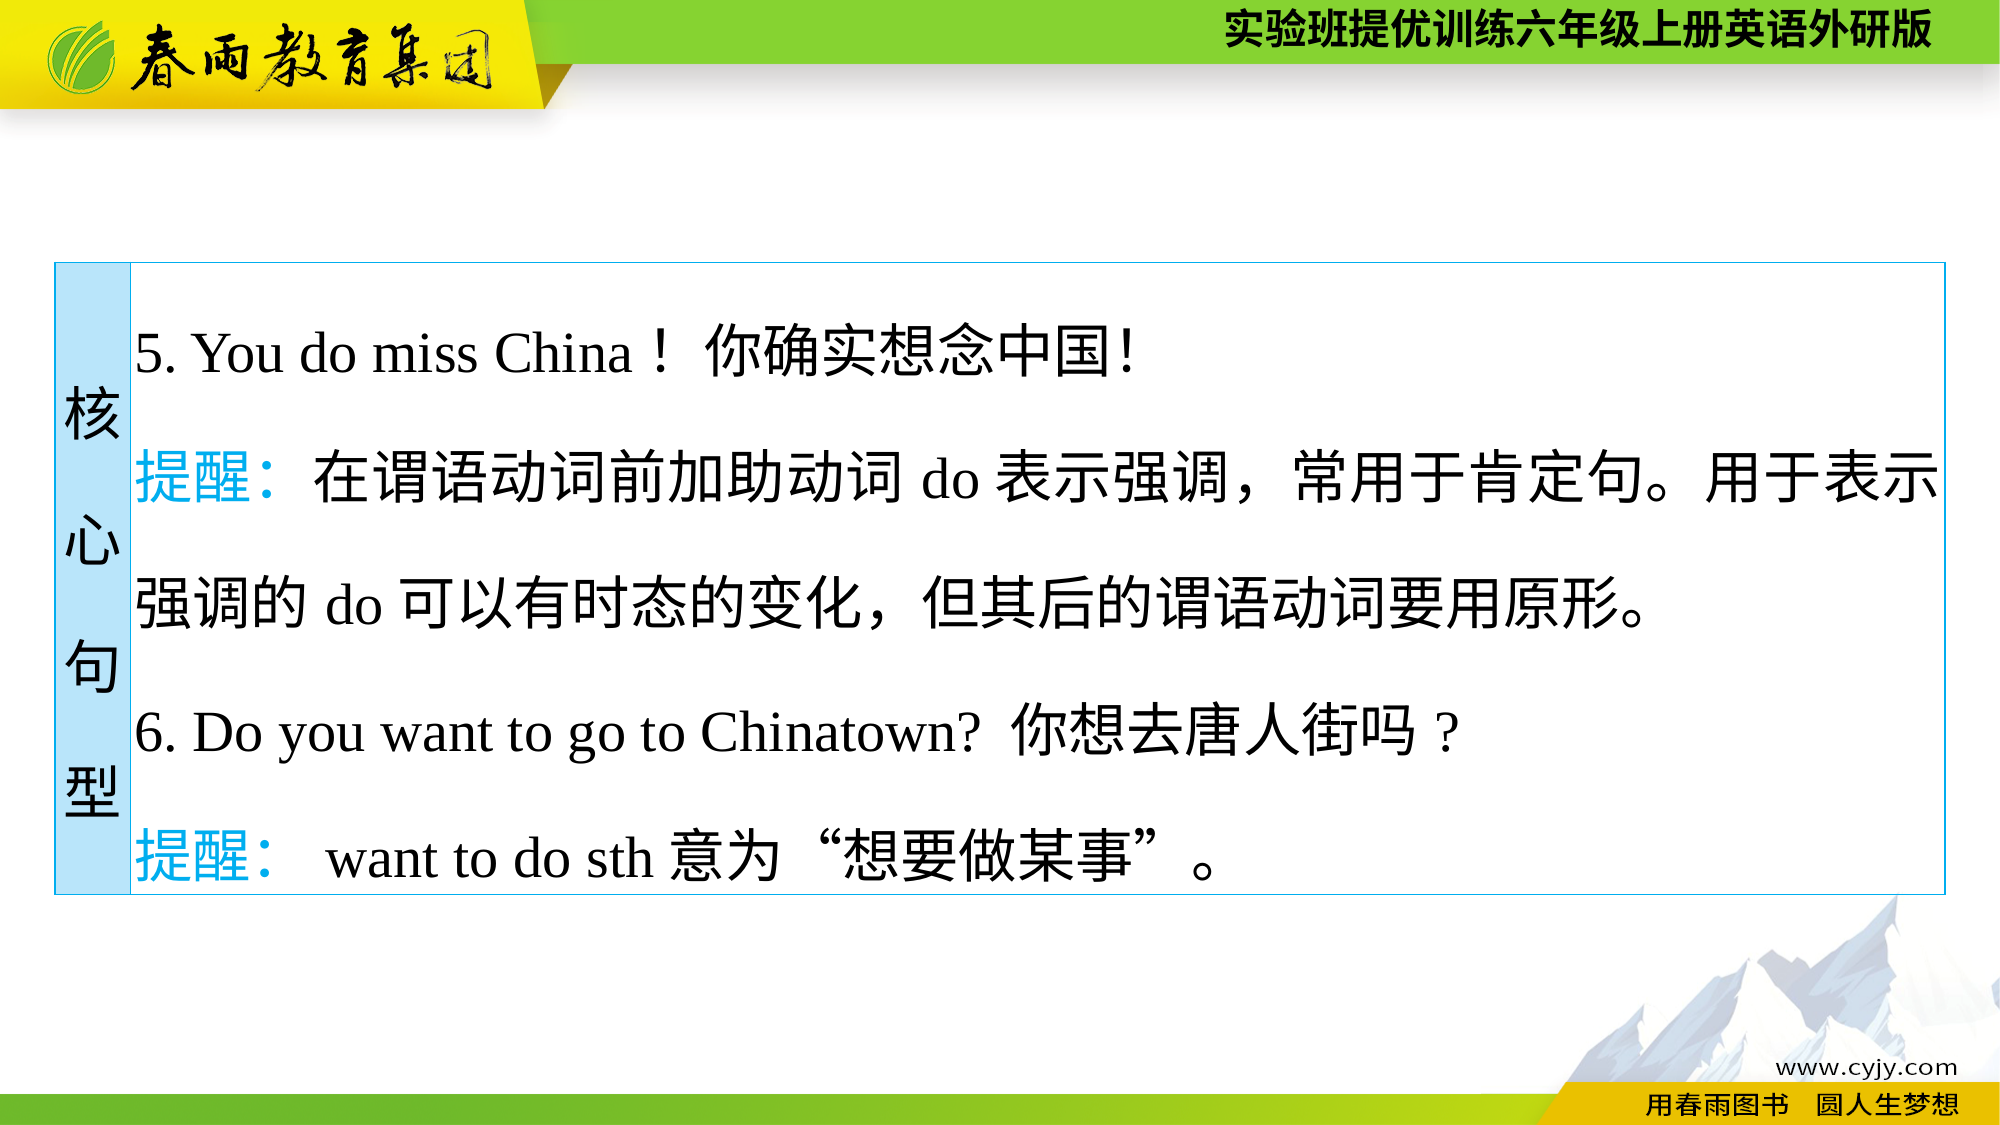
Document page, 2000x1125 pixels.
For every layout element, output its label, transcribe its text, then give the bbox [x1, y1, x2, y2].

table_header 5. You do miss China！你确实想念中国！ 提醒：在谓语动词前加助动词do表示强调，常用于肯定句。用于表示强调的do可以有时态的变化，但其后的谓语动词要用原形。 6. Do you want to go to Chinatown? 你想去唐人街吗? 提醒：want to do sth意为“想要做某事”。 [131, 263, 1944, 894]
picture [0, 0, 2000, 1125]
table_header 核 心 句 型 [56, 263, 130, 894]
